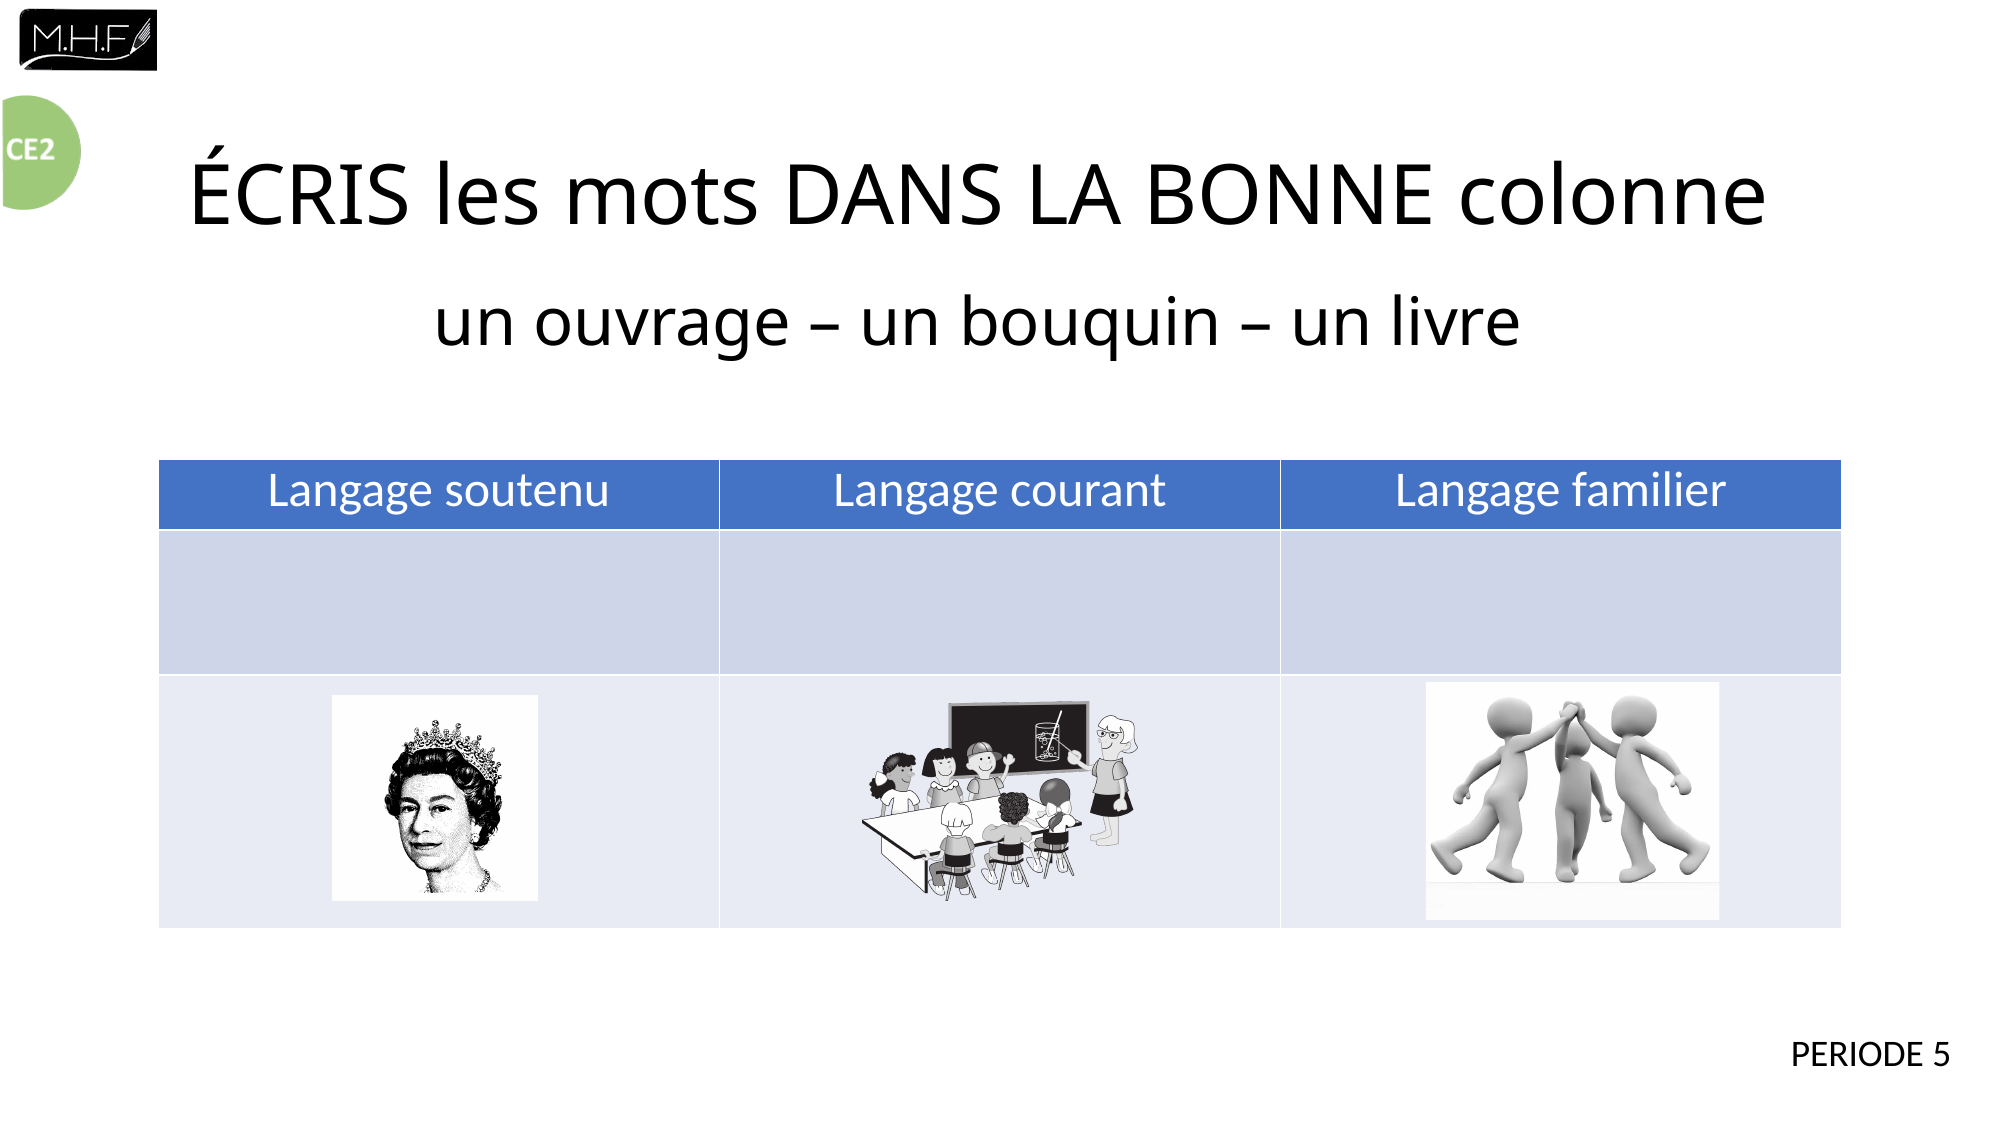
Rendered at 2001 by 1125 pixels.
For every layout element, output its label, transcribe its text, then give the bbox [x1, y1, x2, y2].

title ÉCRIS les mots DANS LA BONNE colonne un ouvrage – un bouquin – un livre [158, 99, 1800, 413]
table_cell [720, 676, 1280, 928]
picture [862, 701, 1138, 901]
picture [1425, 682, 1720, 920]
table_cell [720, 531, 1280, 674]
table_header Langage courant [720, 460, 1280, 529]
picture [0, 95, 101, 210]
picture [332, 695, 538, 901]
table_cell [159, 676, 719, 928]
table_cell [1281, 531, 1841, 674]
table_header Langage familier [1281, 460, 1841, 529]
table_header Langage soutenu [159, 460, 719, 529]
table_cell [1281, 676, 1841, 928]
picture [16, 7, 157, 74]
text_box PERIODE 5 [1362, 1021, 1967, 1082]
table_cell [159, 531, 719, 674]
